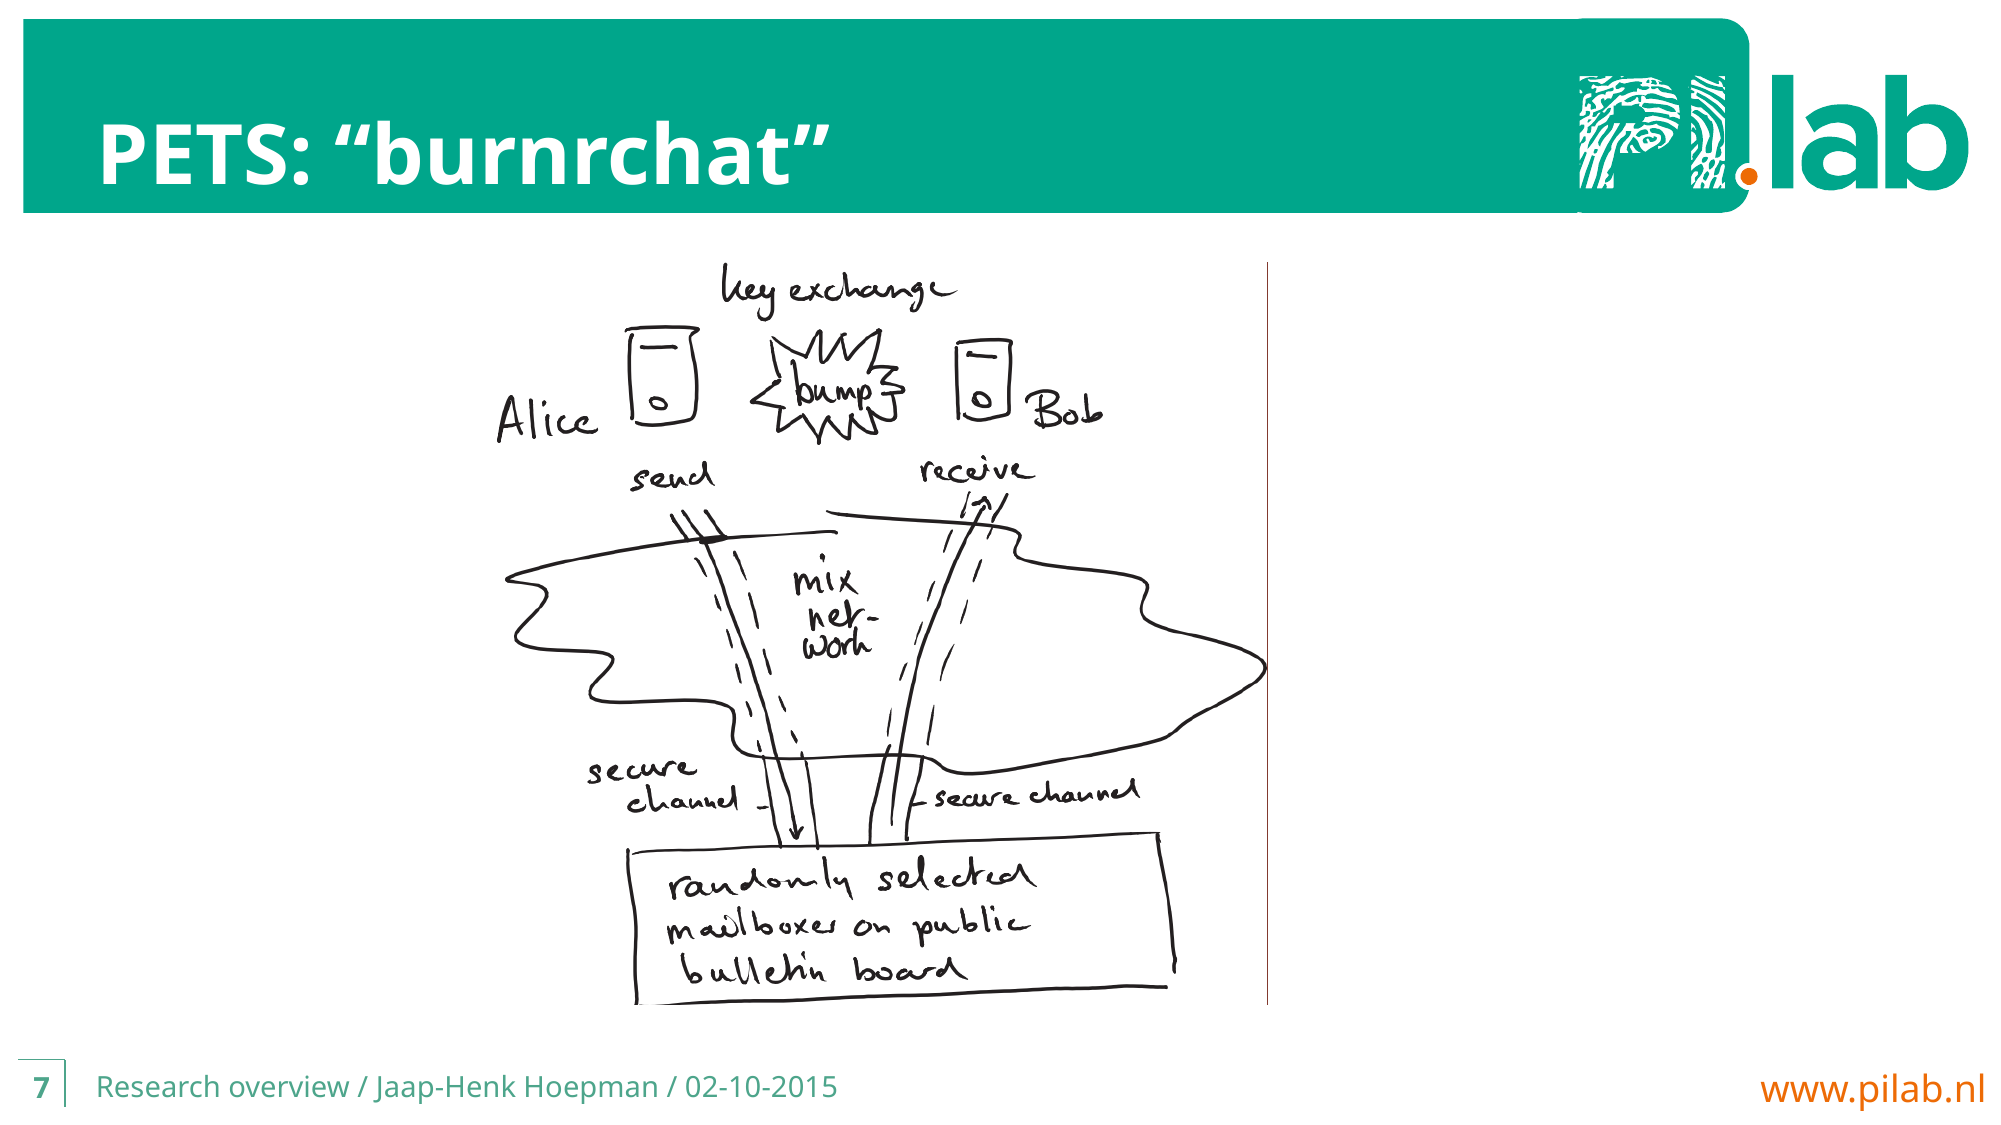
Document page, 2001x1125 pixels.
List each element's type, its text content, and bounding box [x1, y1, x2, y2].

footer Research overview / Jaap-Henk Hoepman / 02-10-2015 [80, 1058, 1654, 1119]
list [489, 262, 1268, 1006]
title PETS: “burnrchat” [81, 19, 1407, 209]
slide_number 7 [0, 1059, 66, 1120]
